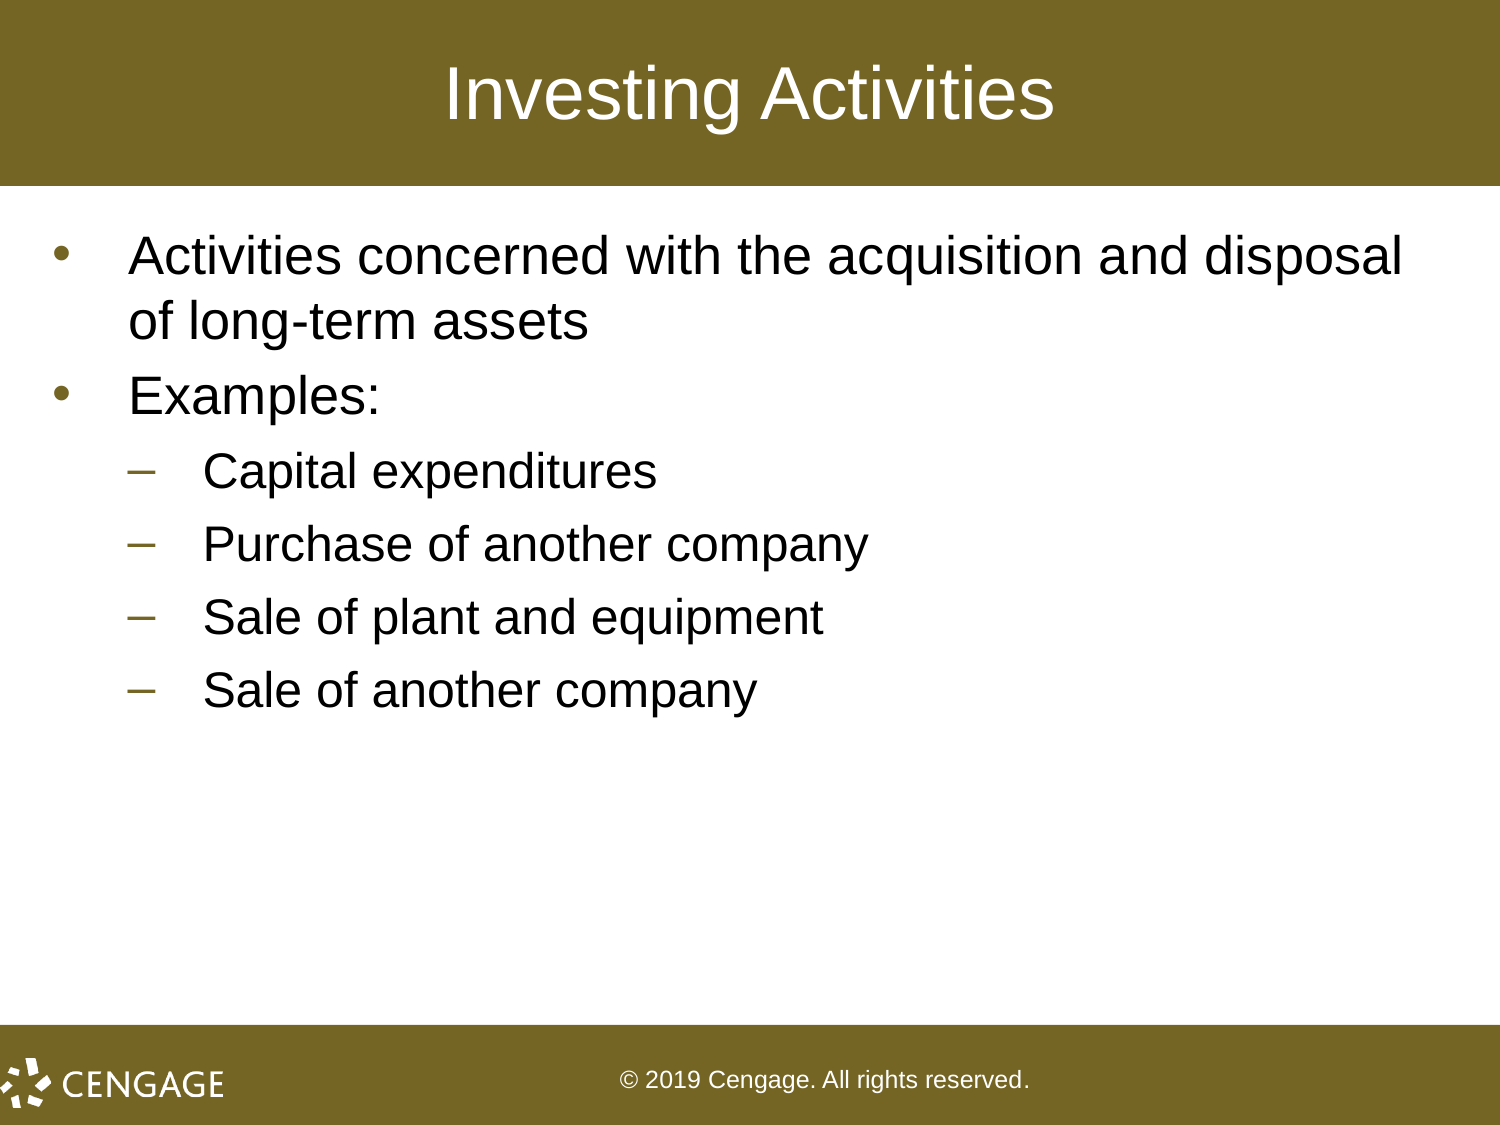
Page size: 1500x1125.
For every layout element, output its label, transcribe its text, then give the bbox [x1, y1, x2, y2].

title Investing Activities [7, 4, 1493, 175]
list Activities concerned with the acquisition and disposal of long-term assets Examples: Capital expenditures Purchase of another company Sale of plant and equipment Sale of another company [37, 212, 1475, 979]
picture [0, 1058, 223, 1108]
